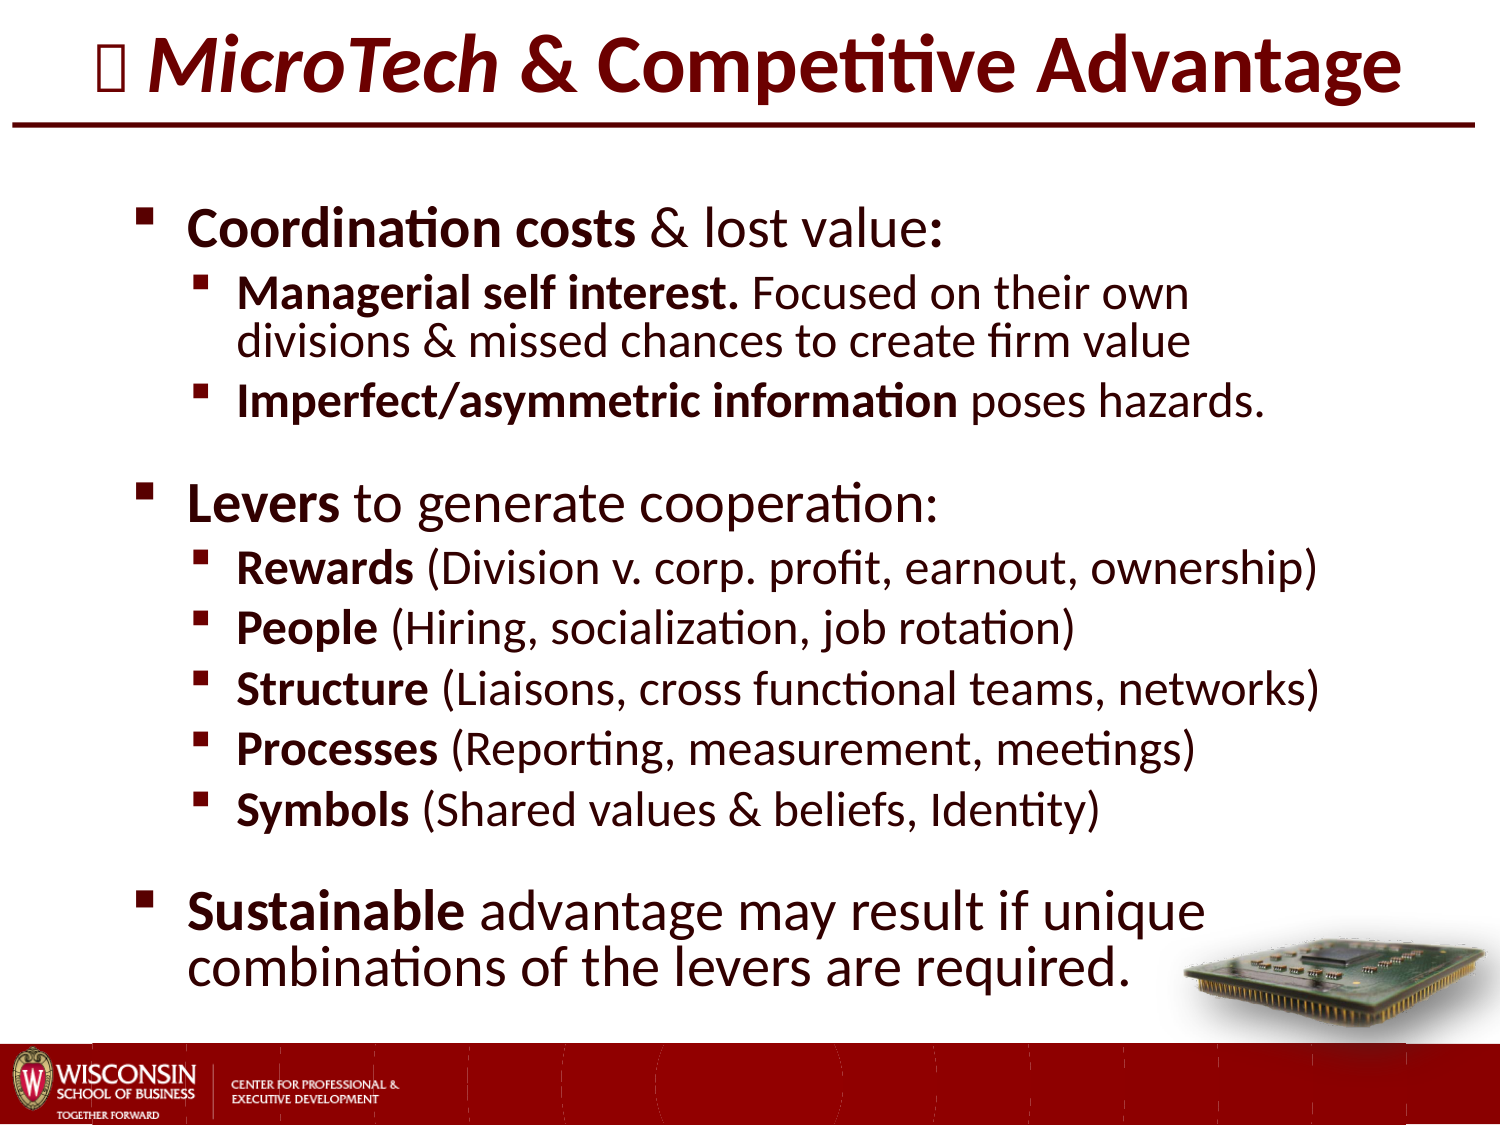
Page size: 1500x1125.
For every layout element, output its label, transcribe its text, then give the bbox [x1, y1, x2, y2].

picture [12, 1046, 400, 1120]
list Coordination costs & lost value: Managerial self interest. Focused on their own divisions & missed chances to create firm value Imperfect/asymmetric information poses hazards. Levers to generate cooperation: Rewards (Division v. corp. profit, earnout, ownership) People (Hiring, socialization, job rotation) Structure (Liaisons, cross functional teams, networks) Processes (Reporting, measurement, meetings) Symbols (Shared values & beliefs, Identity) Sustainable advantage may result if unique combinations of the levers are required. [131, 195, 1369, 1025]
picture [1180, 912, 1488, 1063]
title  MicroTech & Competitive Advantage [0, 12, 1496, 125]
